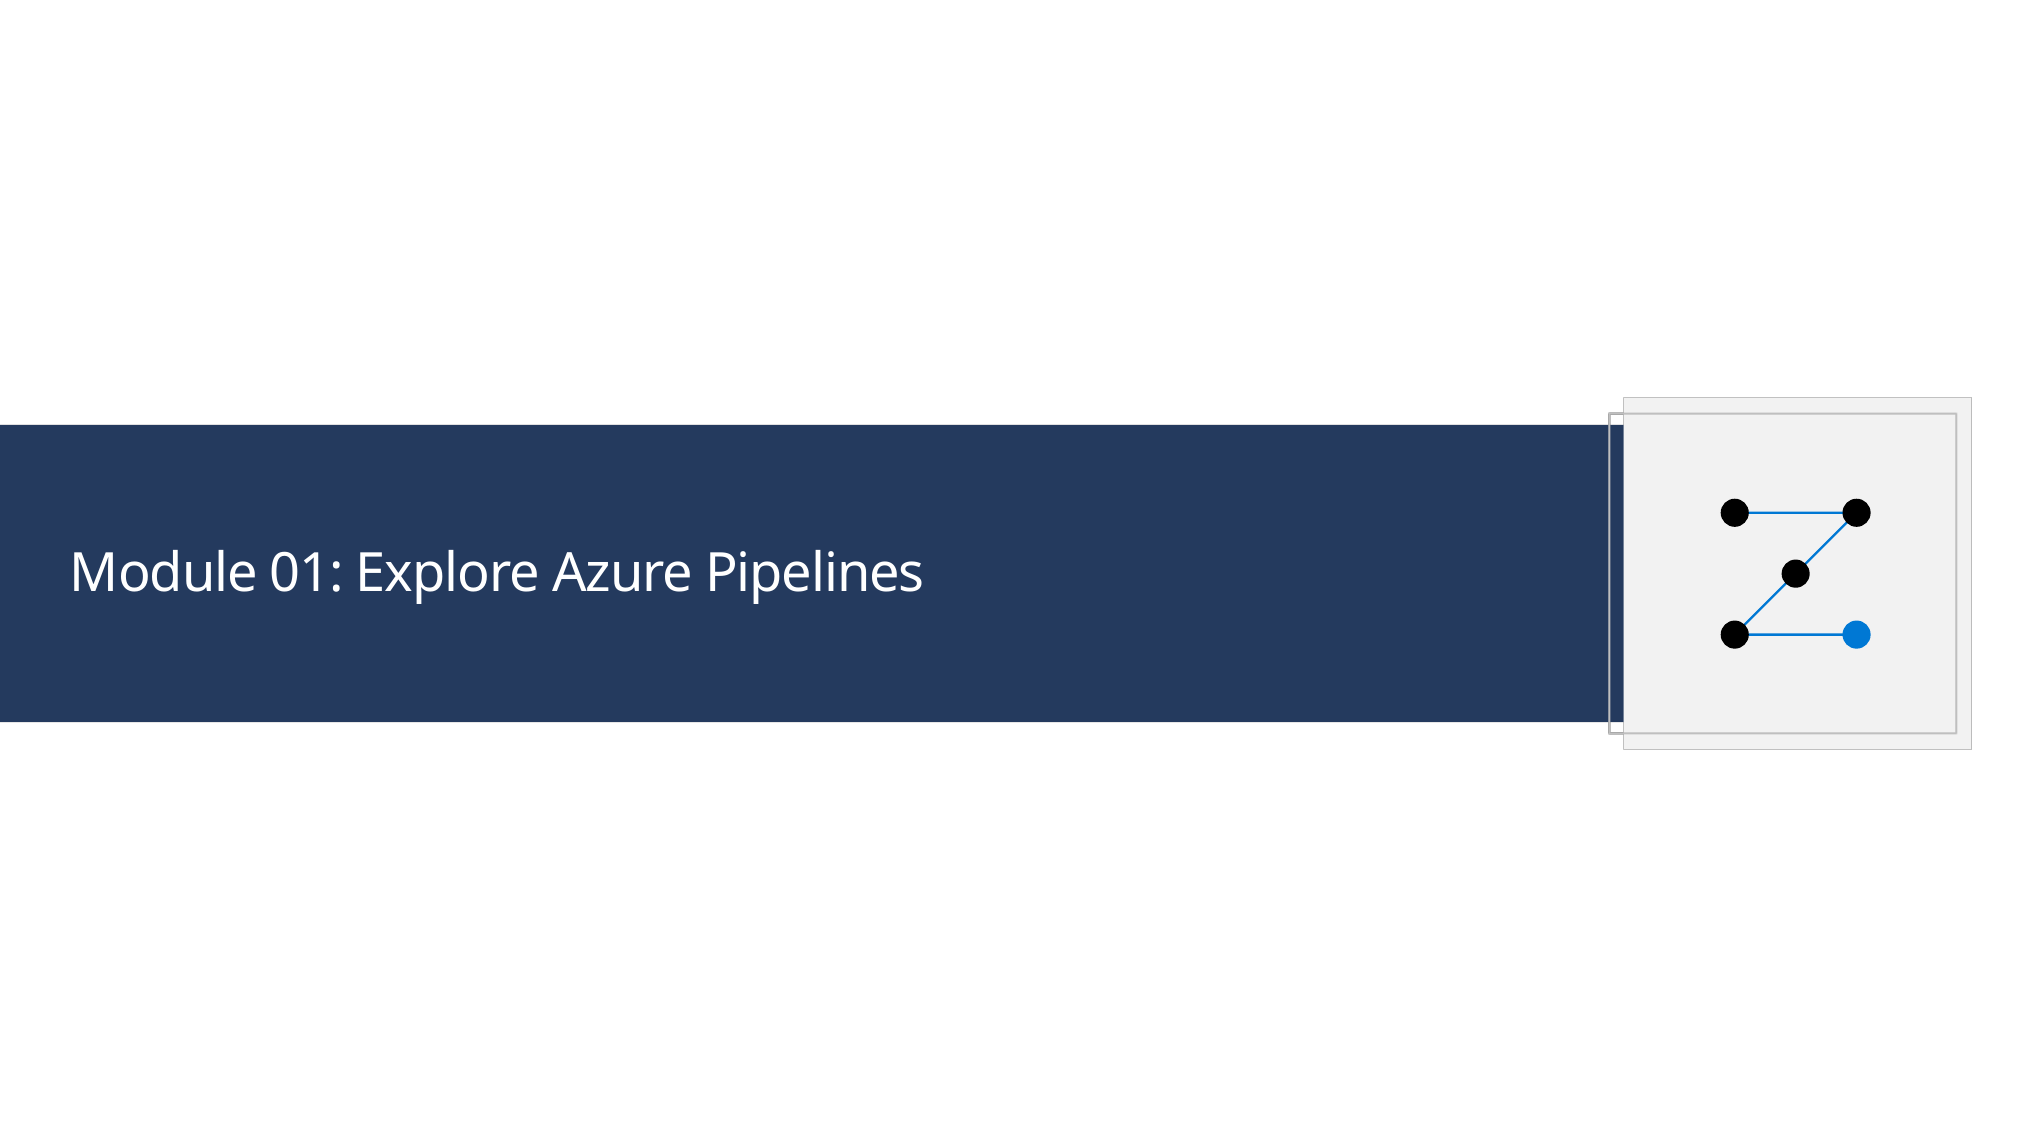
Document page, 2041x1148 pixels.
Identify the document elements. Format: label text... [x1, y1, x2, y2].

picture [0, 0, 2041, 1148]
title Module 01: Explore Azure Pipelines [70, 544, 1558, 604]
